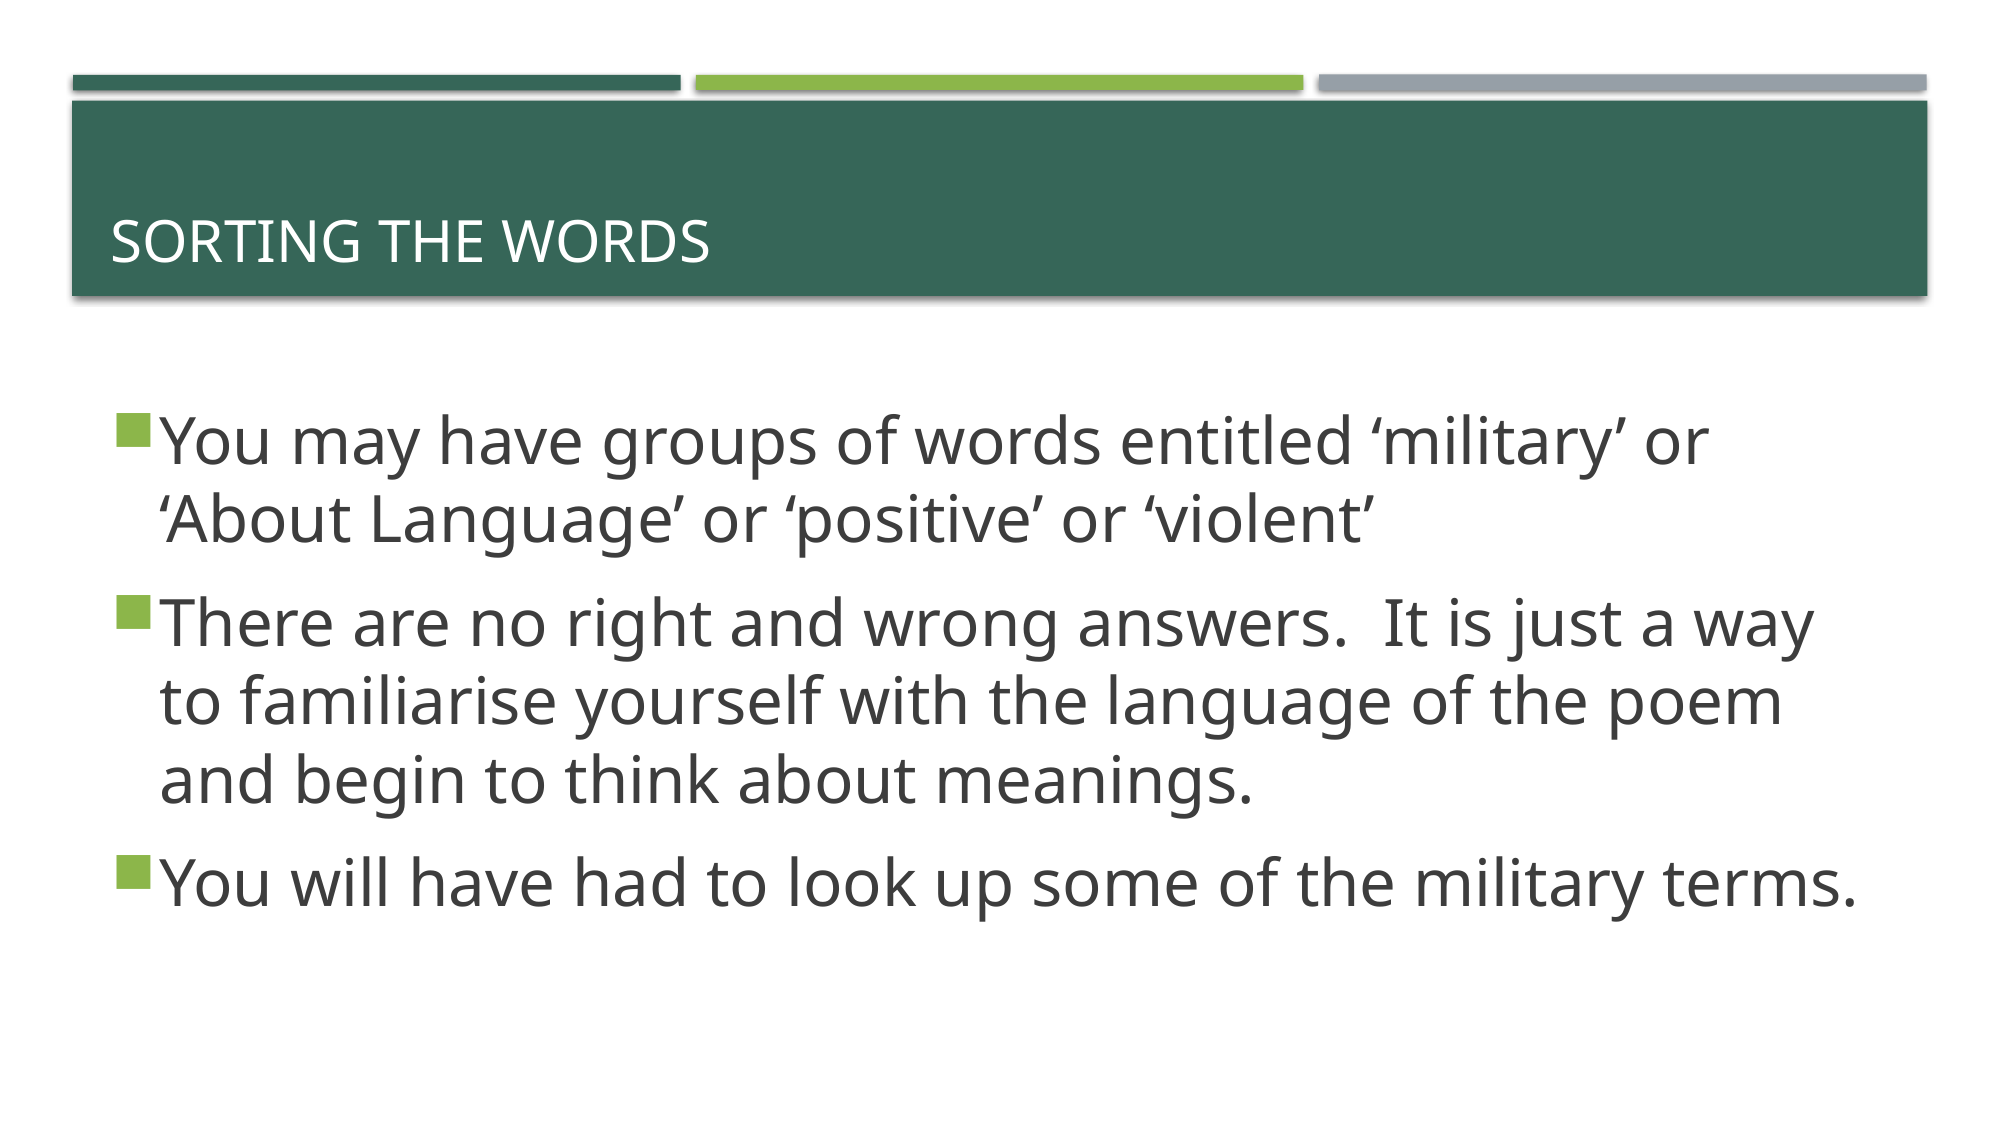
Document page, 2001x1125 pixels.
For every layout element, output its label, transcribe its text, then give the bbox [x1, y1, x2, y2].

title Sorting the Words [95, 115, 1905, 282]
list You may have groups of words entitled ‘military’ or ‘About Language’ or ‘positive’ or ‘violent’ There are no right and wrong answers. It is just a way to familiarise yourself with the language of the poem and begin to think about meanings. You will have had to look up some of the military terms. [95, 357, 1905, 962]
